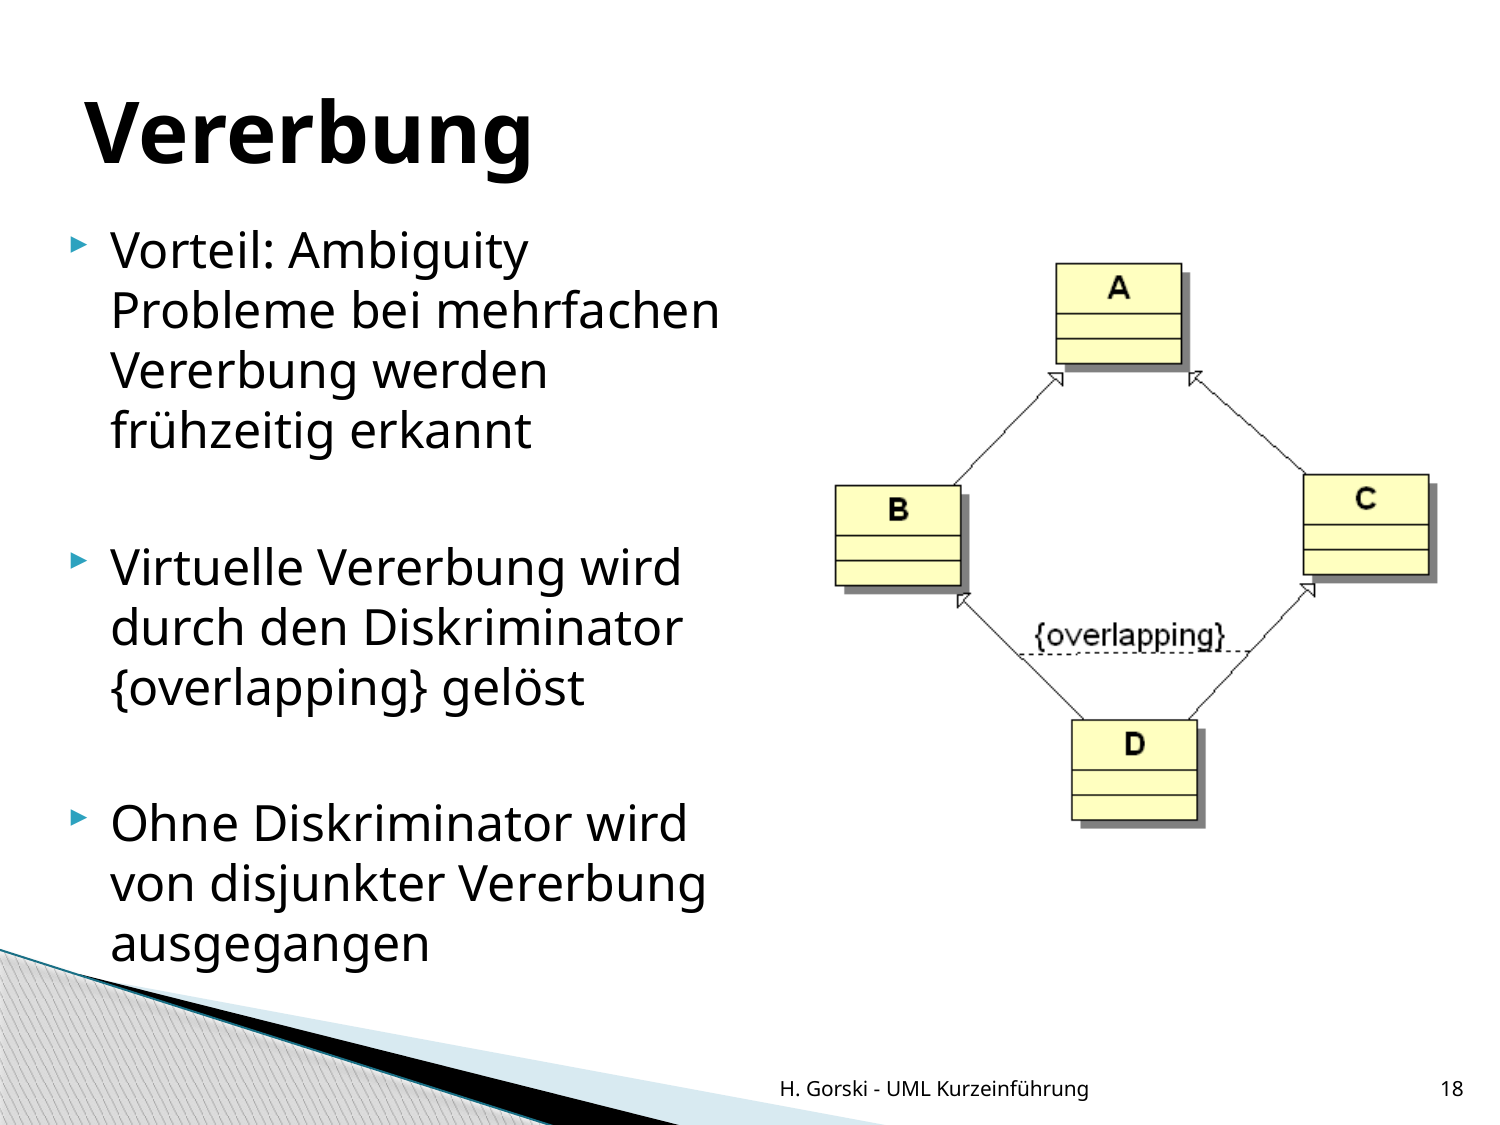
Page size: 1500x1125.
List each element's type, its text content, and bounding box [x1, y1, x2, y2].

picture [796, 245, 1458, 844]
list Vorteil: Ambiguity Probleme bei mehrfachen Vererbung werden frühzeitig erkannt Virtuelle Vererbung wird durch den Diskriminator {overlapping} gelöst Ohne Diskriminator wird von disjunkter Vererbung ausgegangen [35, 210, 774, 1008]
title Vererbung [70, 35, 1421, 223]
footer H. Gorski - UML Kurzeinführung [718, 1051, 1105, 1112]
slide_number 18 [1418, 1051, 1479, 1112]
